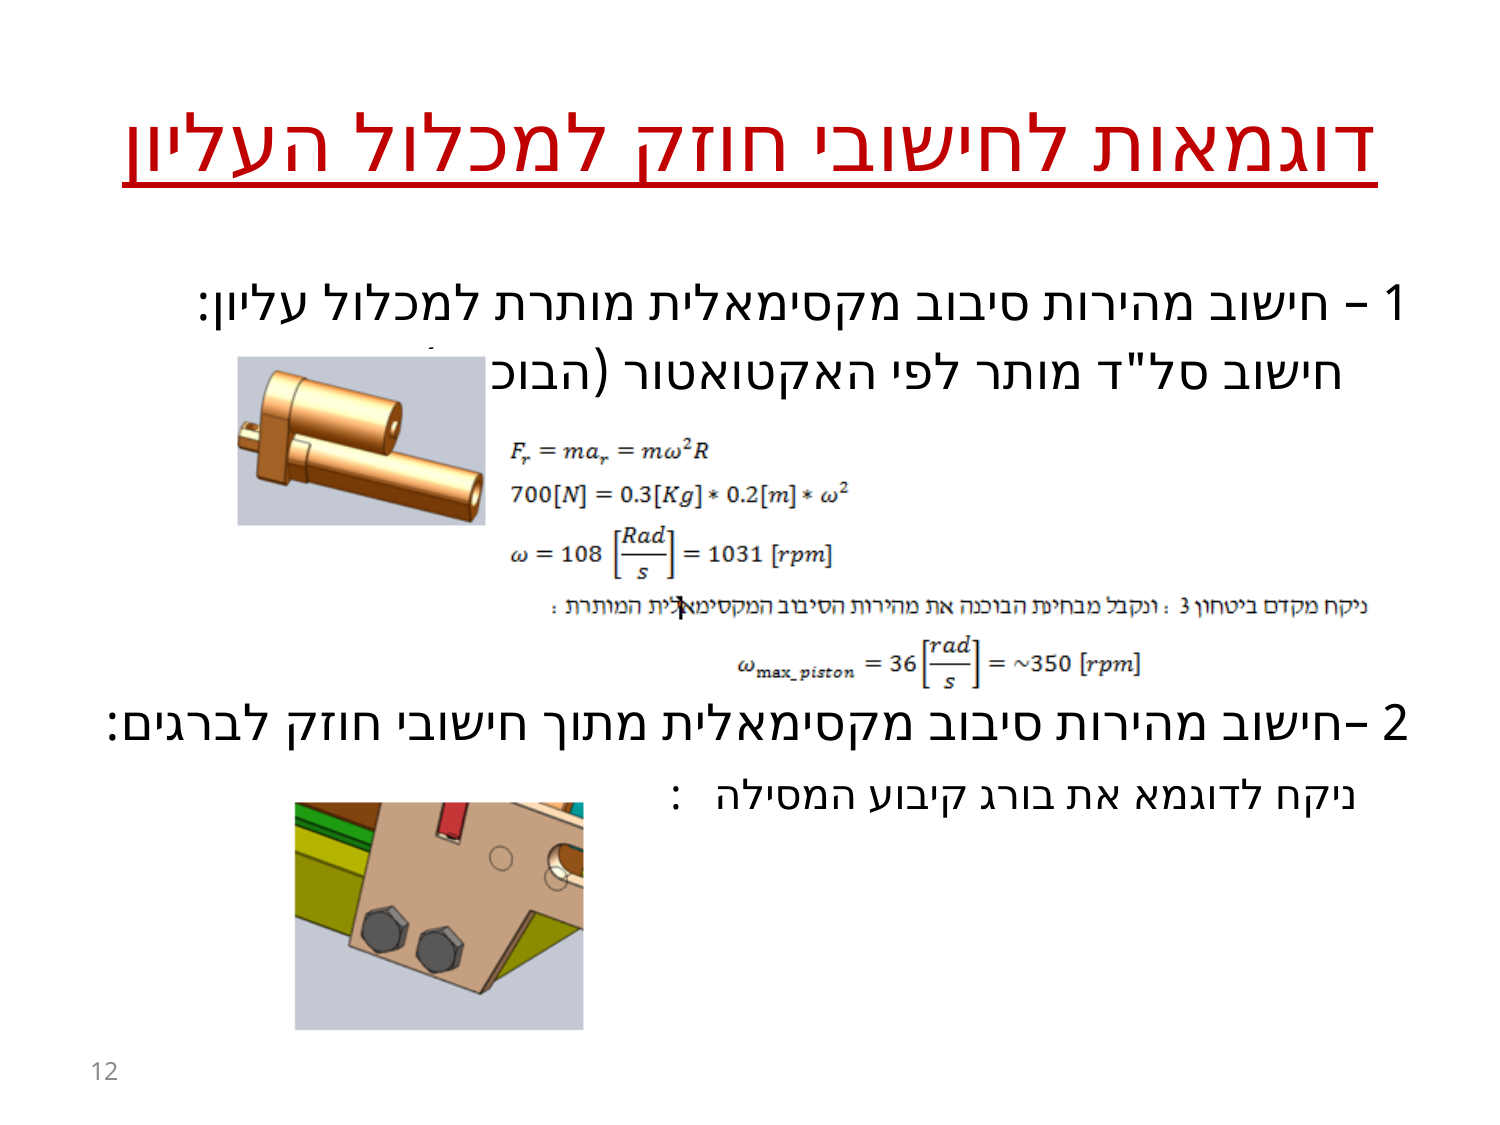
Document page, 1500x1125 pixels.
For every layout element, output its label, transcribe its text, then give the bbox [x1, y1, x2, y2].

picture [288, 798, 590, 1035]
title דוגמאות לחישובי חוזק למכלול העליון [75, 45, 1425, 233]
picture [501, 432, 1373, 696]
picture [229, 349, 492, 532]
slide_number 12 [75, 1042, 425, 1103]
list 1 – חישוב מהירות סיבוב מקסימאלית מותרת למכלול עליון: חישוב סל"ד מותר לפי האקטואטור (הבוכנה): 2 –חישוב מהירות סיבוב מקסימאלית מתוך חישובי חוזק לברגים: ניקח לדוגמא את בורג קיבוע המסילה : [75, 262, 1425, 1005]
